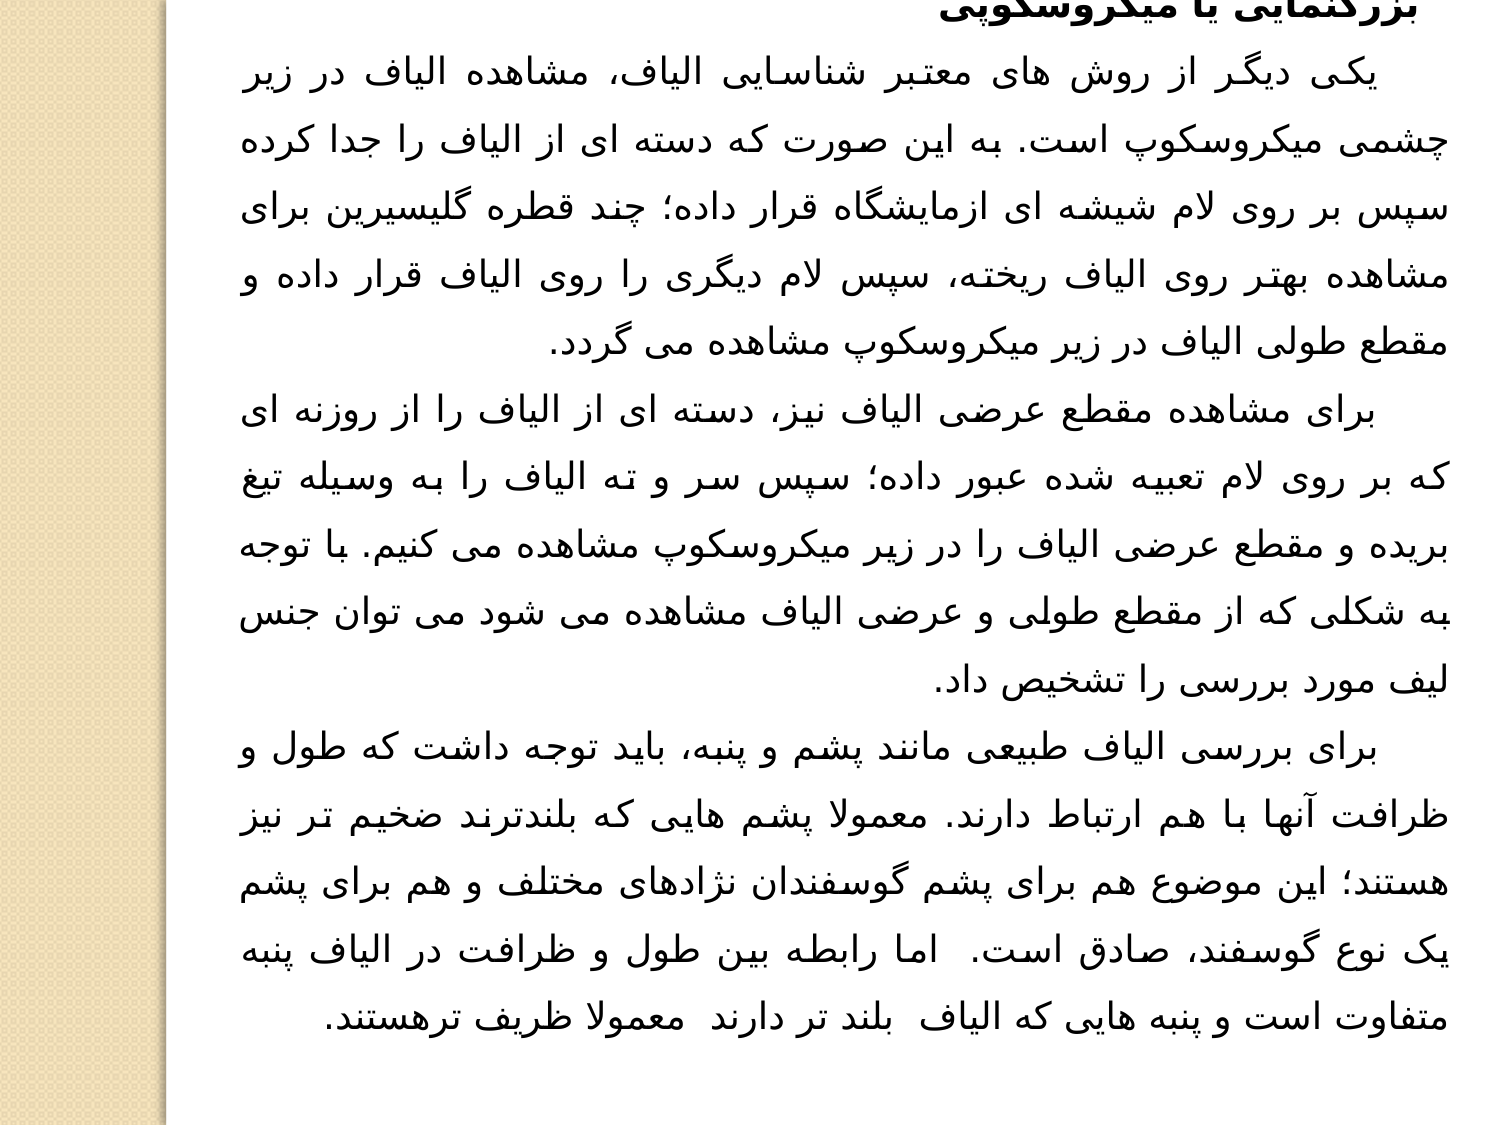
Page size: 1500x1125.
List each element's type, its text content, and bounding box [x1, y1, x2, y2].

text_box بزرگنمایی یا میکروسکوپی یکی دیگر از روش های معتبر شناسایی الیاف، مشاهده الیاف در زیر چشمی میکروسکوپ است. به این صورت که دسته ای از الیاف را جدا کرده سپس بر روی لام شیشه ای ازمایشگاه قرار داده؛ چند قطره گلیسیرین برای مشاهده بهتر روی الیاف ریخته، سپس لام دیگری را روی الیاف قرار داده و مقطع طولی الیاف در زیر میکروسکوپ مشاهده می گردد. برای مشاهده مقطع عرضی الیاف نیز، دسته ای از الیاف را از روزنه ای که بر روی لام تعبیه شده عبور داده؛ سپس سر و ته الیاف را به وسیله تیغ بریده و مقطع عرضی الیاف را در زیر میکروسکوپ مشاهده می کنیم. با توجه به شکلی که از مقطع طولی و عرضی الیاف مشاهده می شود می توان جنس لیف مورد بررسی را تشخیص داد. برای بررسی الیاف طبیعی مانند پشم و پنبه، باید توجه داشت که طول و ظرافت آنها با هم ارتباط دارند. معمولا پشم هایی که بلندترند ضخیم تر نیز هستند؛ این موضوع هم برای پشم گوسفندان نژادهای مختلف و هم برای پشم یک نوع گوسفند، صادق است. اما رابطه بین طول و ظرافت در الیاف پنبه متفاوت است و پنبه هایی که الیاف بلند تر دارند معمولا ظریف ترهستند. [222, 0, 1465, 1038]
